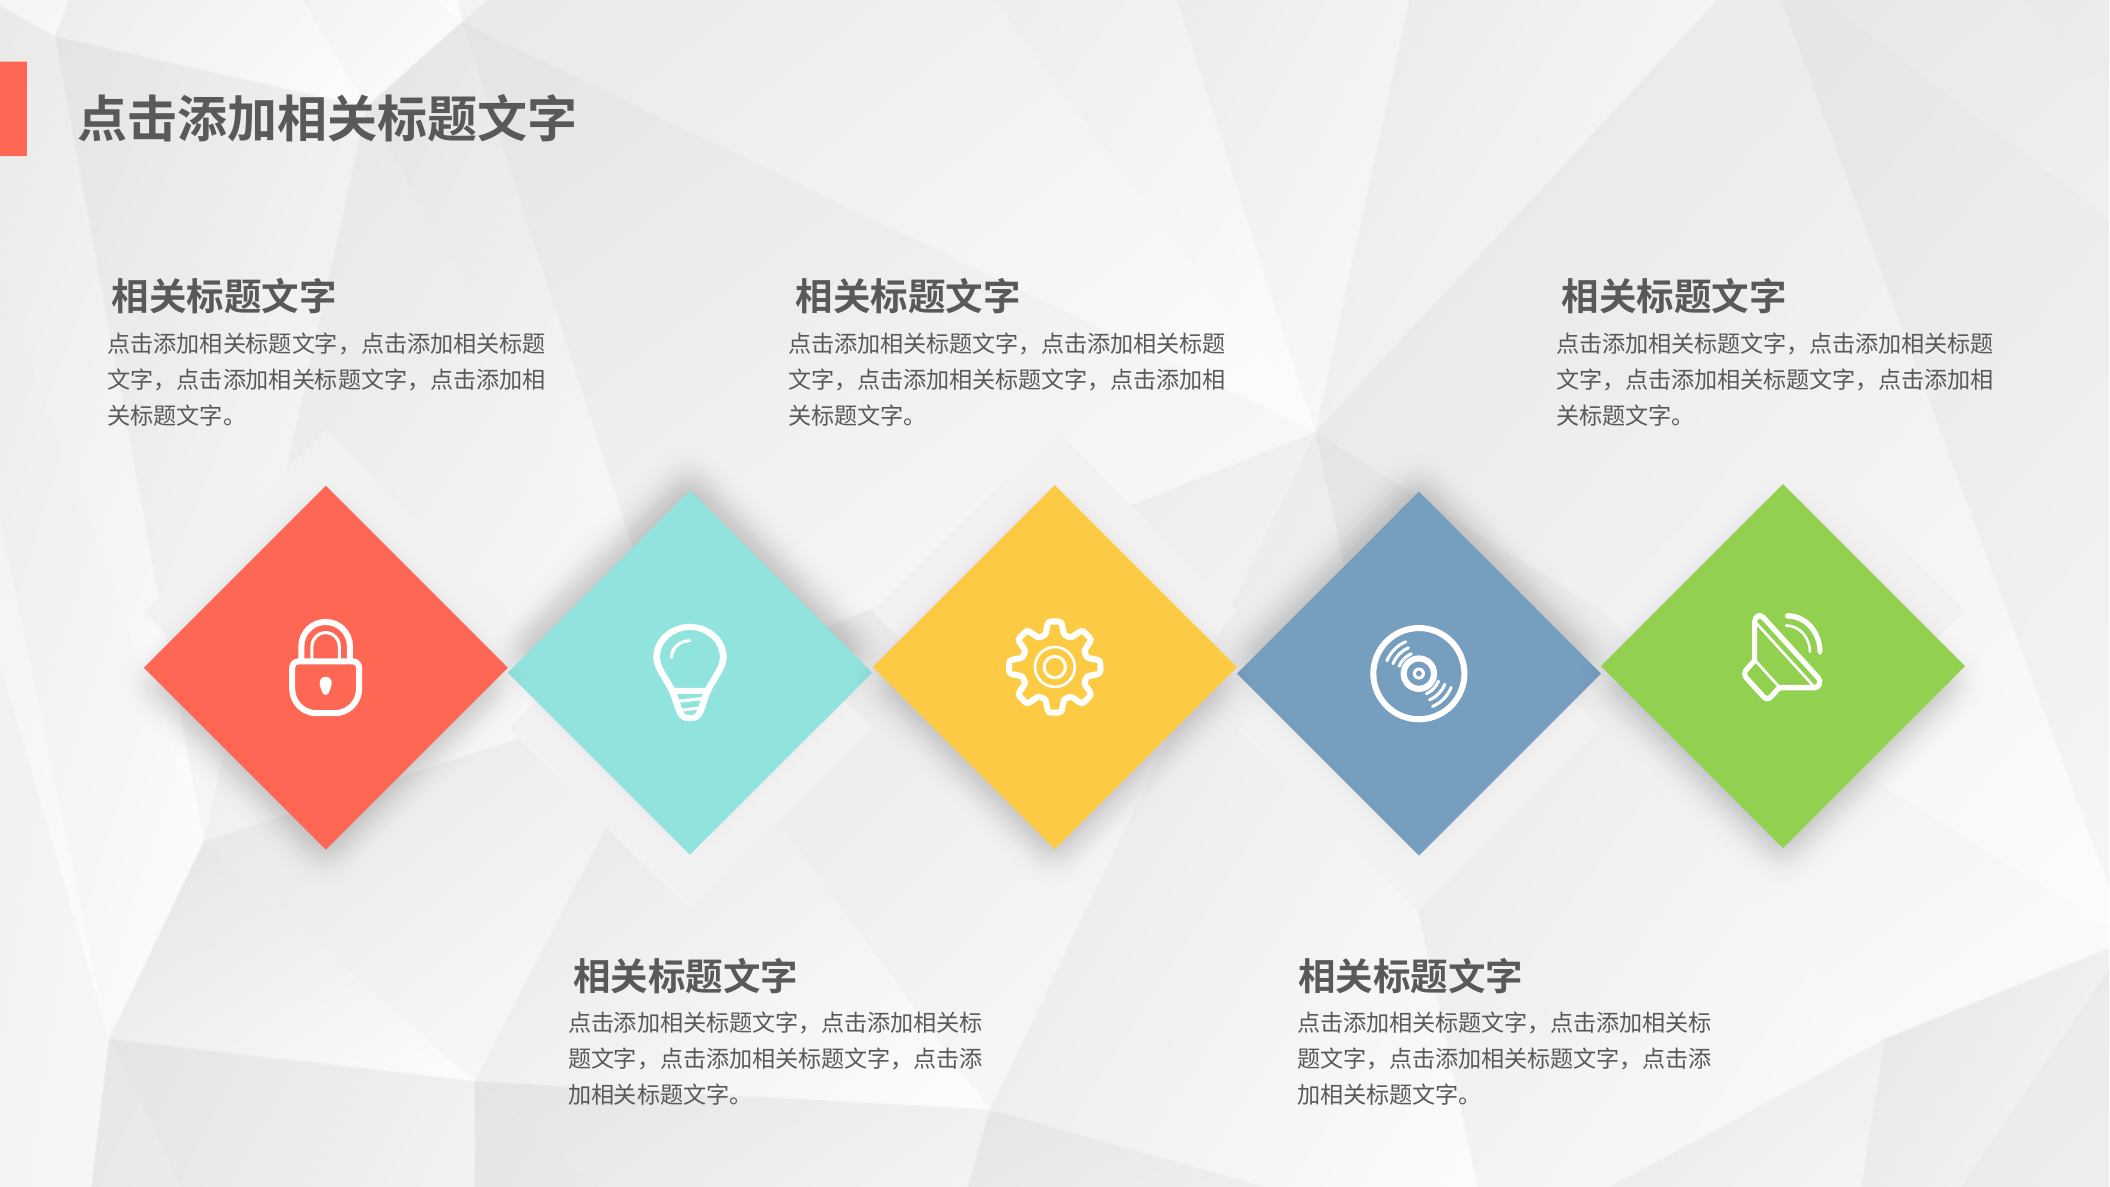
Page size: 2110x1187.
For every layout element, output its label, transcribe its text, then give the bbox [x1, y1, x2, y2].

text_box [507, 490, 872, 911]
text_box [1282, 931, 1743, 1118]
text_box 点击添加相关标题文字 [62, 61, 593, 155]
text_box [93, 252, 564, 438]
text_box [553, 931, 1014, 1118]
text_box [0, 61, 28, 157]
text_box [1600, 438, 1966, 849]
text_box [1541, 252, 2013, 438]
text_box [1236, 491, 1601, 912]
picture [0, 0, 2110, 1187]
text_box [773, 252, 1245, 438]
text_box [872, 438, 1237, 850]
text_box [143, 438, 508, 850]
